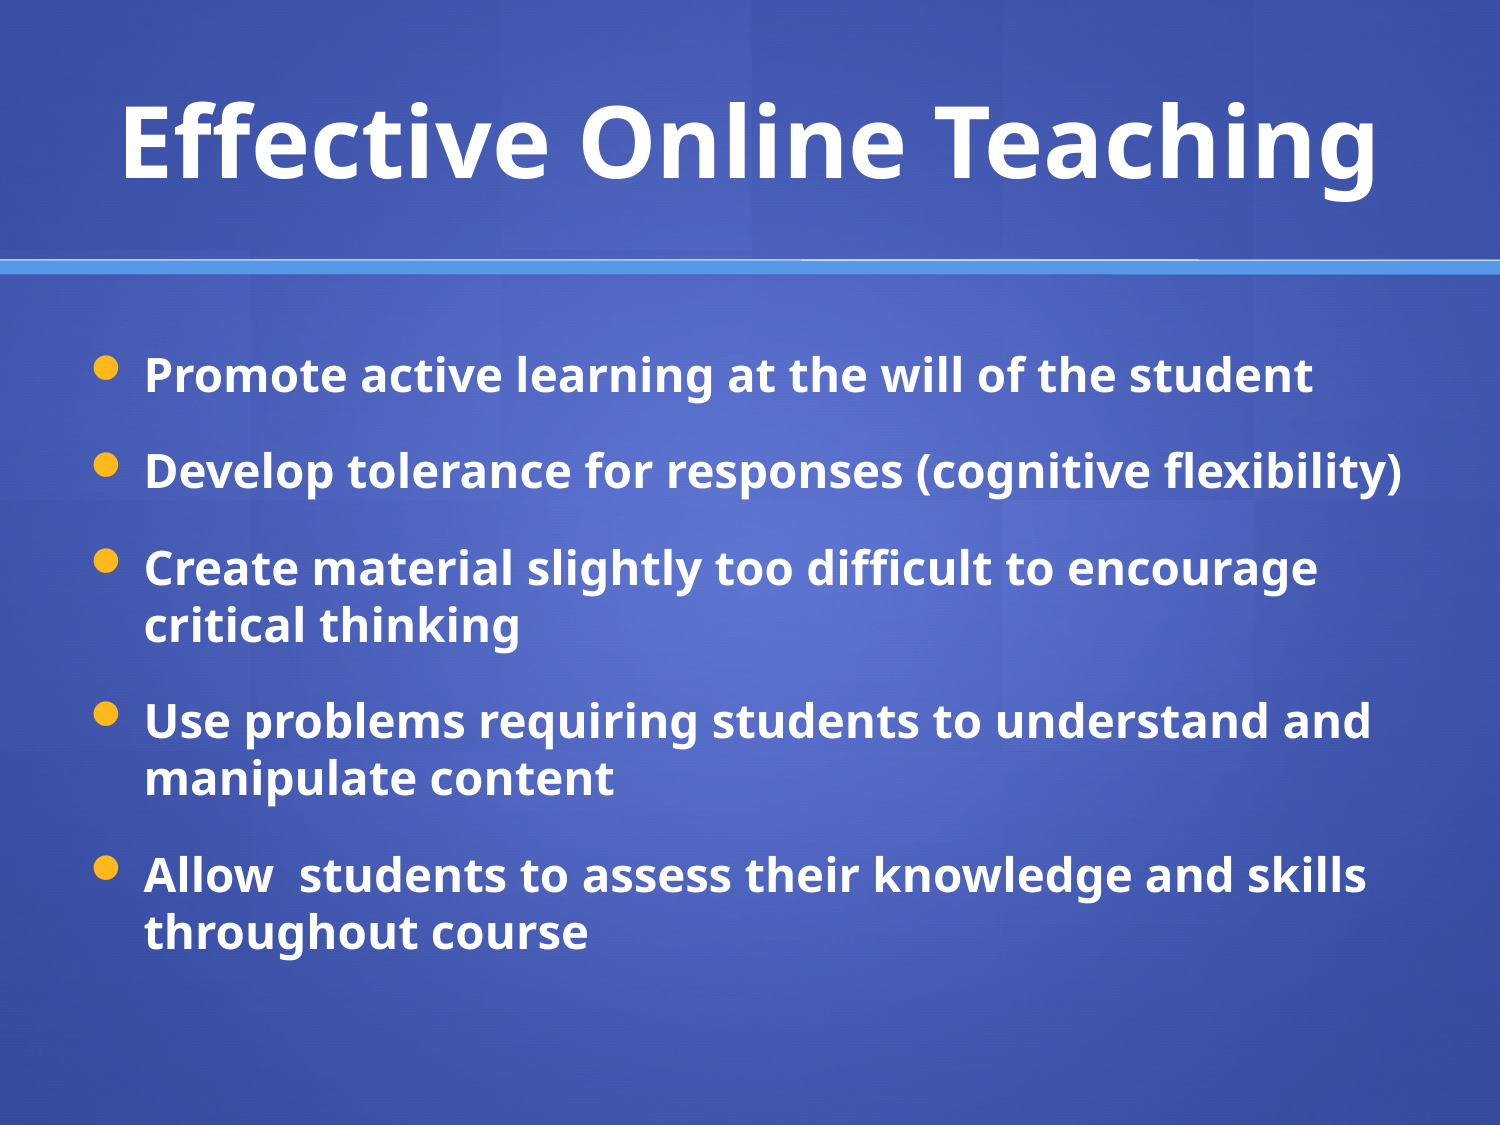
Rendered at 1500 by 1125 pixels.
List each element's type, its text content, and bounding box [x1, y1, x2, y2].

title Effective Online Teaching [75, 45, 1425, 233]
list Promote active learning at the will of the student Develop tolerance for responses (cognitive flexibility) Create material slightly too difficult to encourage critical thinking Use problems requiring students to understand and manipulate content Allow students to assess their knowledge and skills throughout course [75, 337, 1425, 988]
